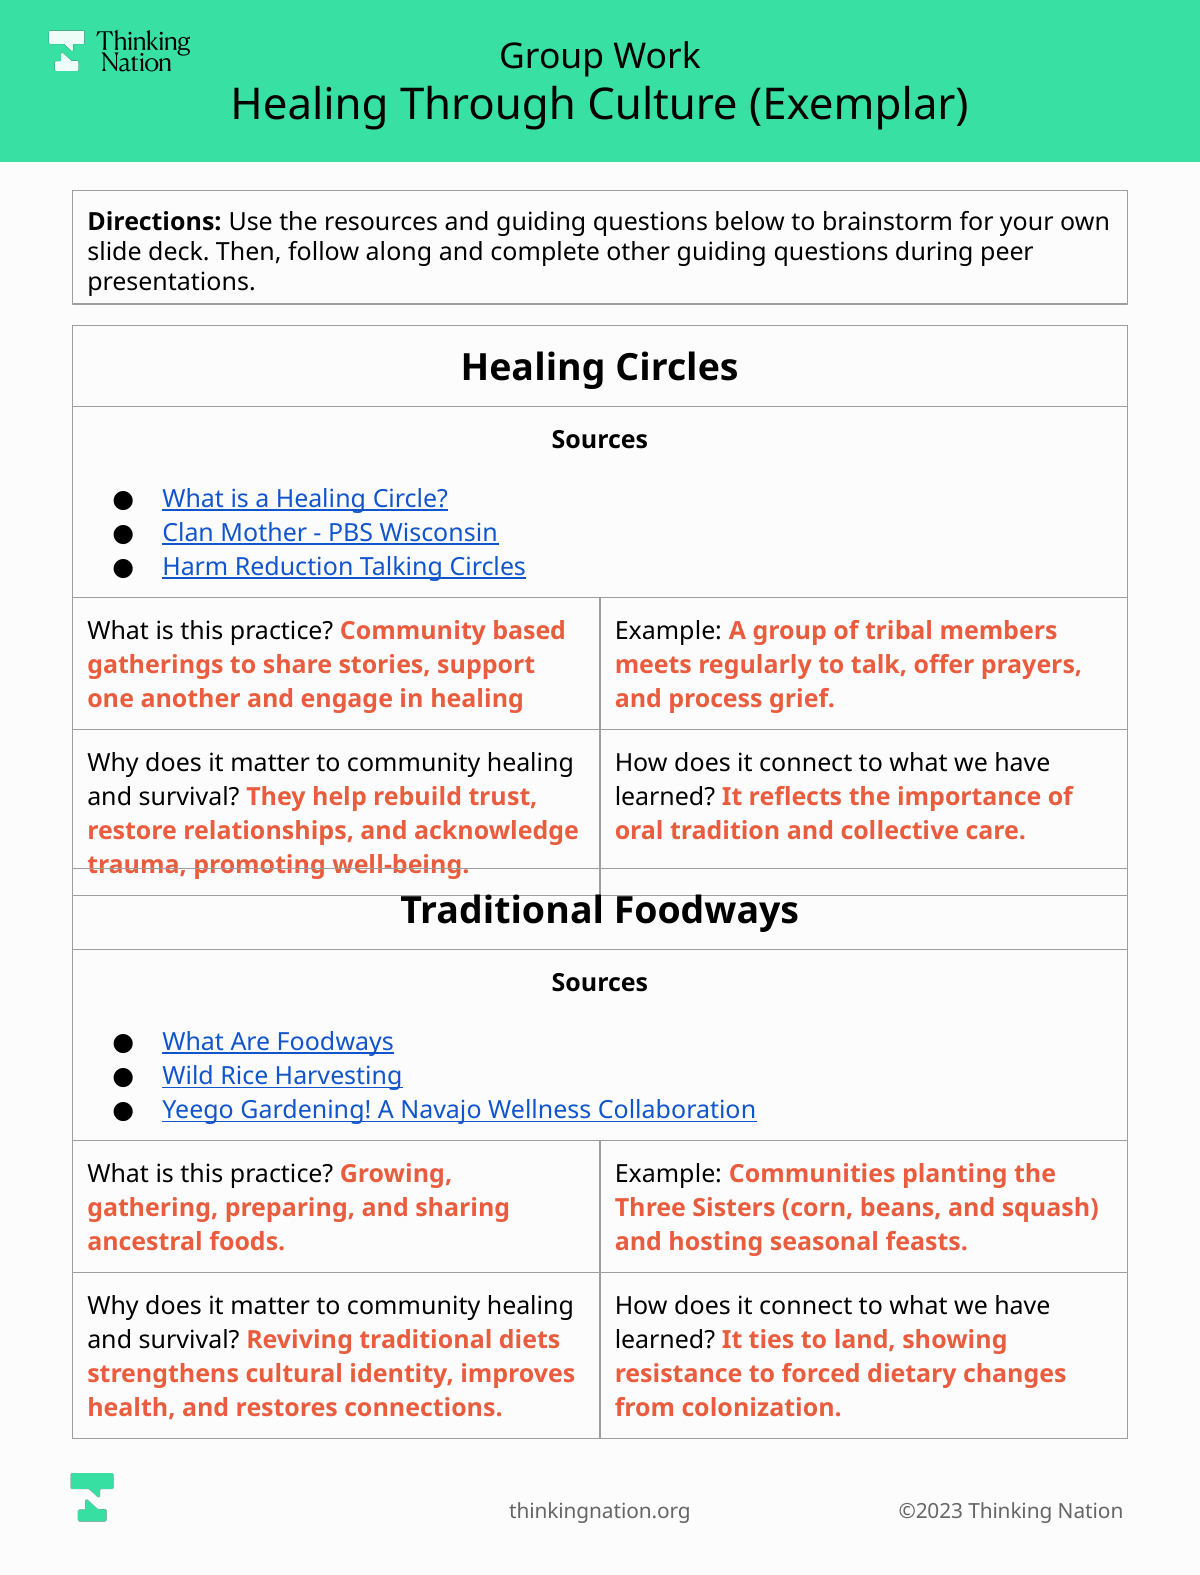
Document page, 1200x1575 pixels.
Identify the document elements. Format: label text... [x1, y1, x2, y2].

table_cell What is this practice? Growing, gathering, preparing, and sharing ancestral foods. [73, 1141, 599, 1272]
picture [33, 16, 195, 85]
table_header Healing Circles [73, 326, 1127, 406]
text_box ©2023 Thinking Nation [854, 1483, 1139, 1532]
table_cell Example: A group of tribal members meets regularly to talk, offer prayers, and process grief. [601, 598, 1127, 729]
table_cell How does it connect to what we have learned? It reflects the importance of oral tradition and collective care. [601, 730, 1127, 868]
table_cell Sources What Are Foodways Wild Rice Harvesting Yeego Gardening! A Navajo Wellness Collaboration [73, 950, 1127, 1140]
text_box Group Work Healing Through Culture (Exemplar) [0, 0, 1200, 162]
table_header Traditional Foodways [73, 869, 1127, 949]
picture [58, 1463, 126, 1531]
text_box Directions: Use the resources and guiding questions below to brainstorm for your own slide deck. Then, follow along and complete other guiding questions during peer presentations. [72, 190, 1128, 304]
table_cell What is this practice? Community based gatherings to share stories, support one another and engage in healing [73, 598, 599, 729]
table_cell How does it connect to what we have learned? It ties to land, showing resistance to forced dietary changes from colonization. [601, 1273, 1127, 1438]
table_cell Why does it matter to community healing and survival? They help rebuild trust, restore relationships, and acknowledge trauma, promoting well-being. [73, 730, 599, 868]
table_cell Sources What is a Healing Circle? Clan Mother - PBS Wisconsin Harm Reduction Talking Circles [73, 407, 1127, 597]
table_cell Why does it matter to community healing and survival? Reviving traditional diets strengthens cultural identity, improves health, and restores connections. [73, 1273, 599, 1438]
table_cell Example: Communities planting the Three Sisters (corn, beans, and squash) and hosting seasonal feasts. [601, 1141, 1127, 1272]
text_box thinkingnation.org [457, 1483, 742, 1532]
